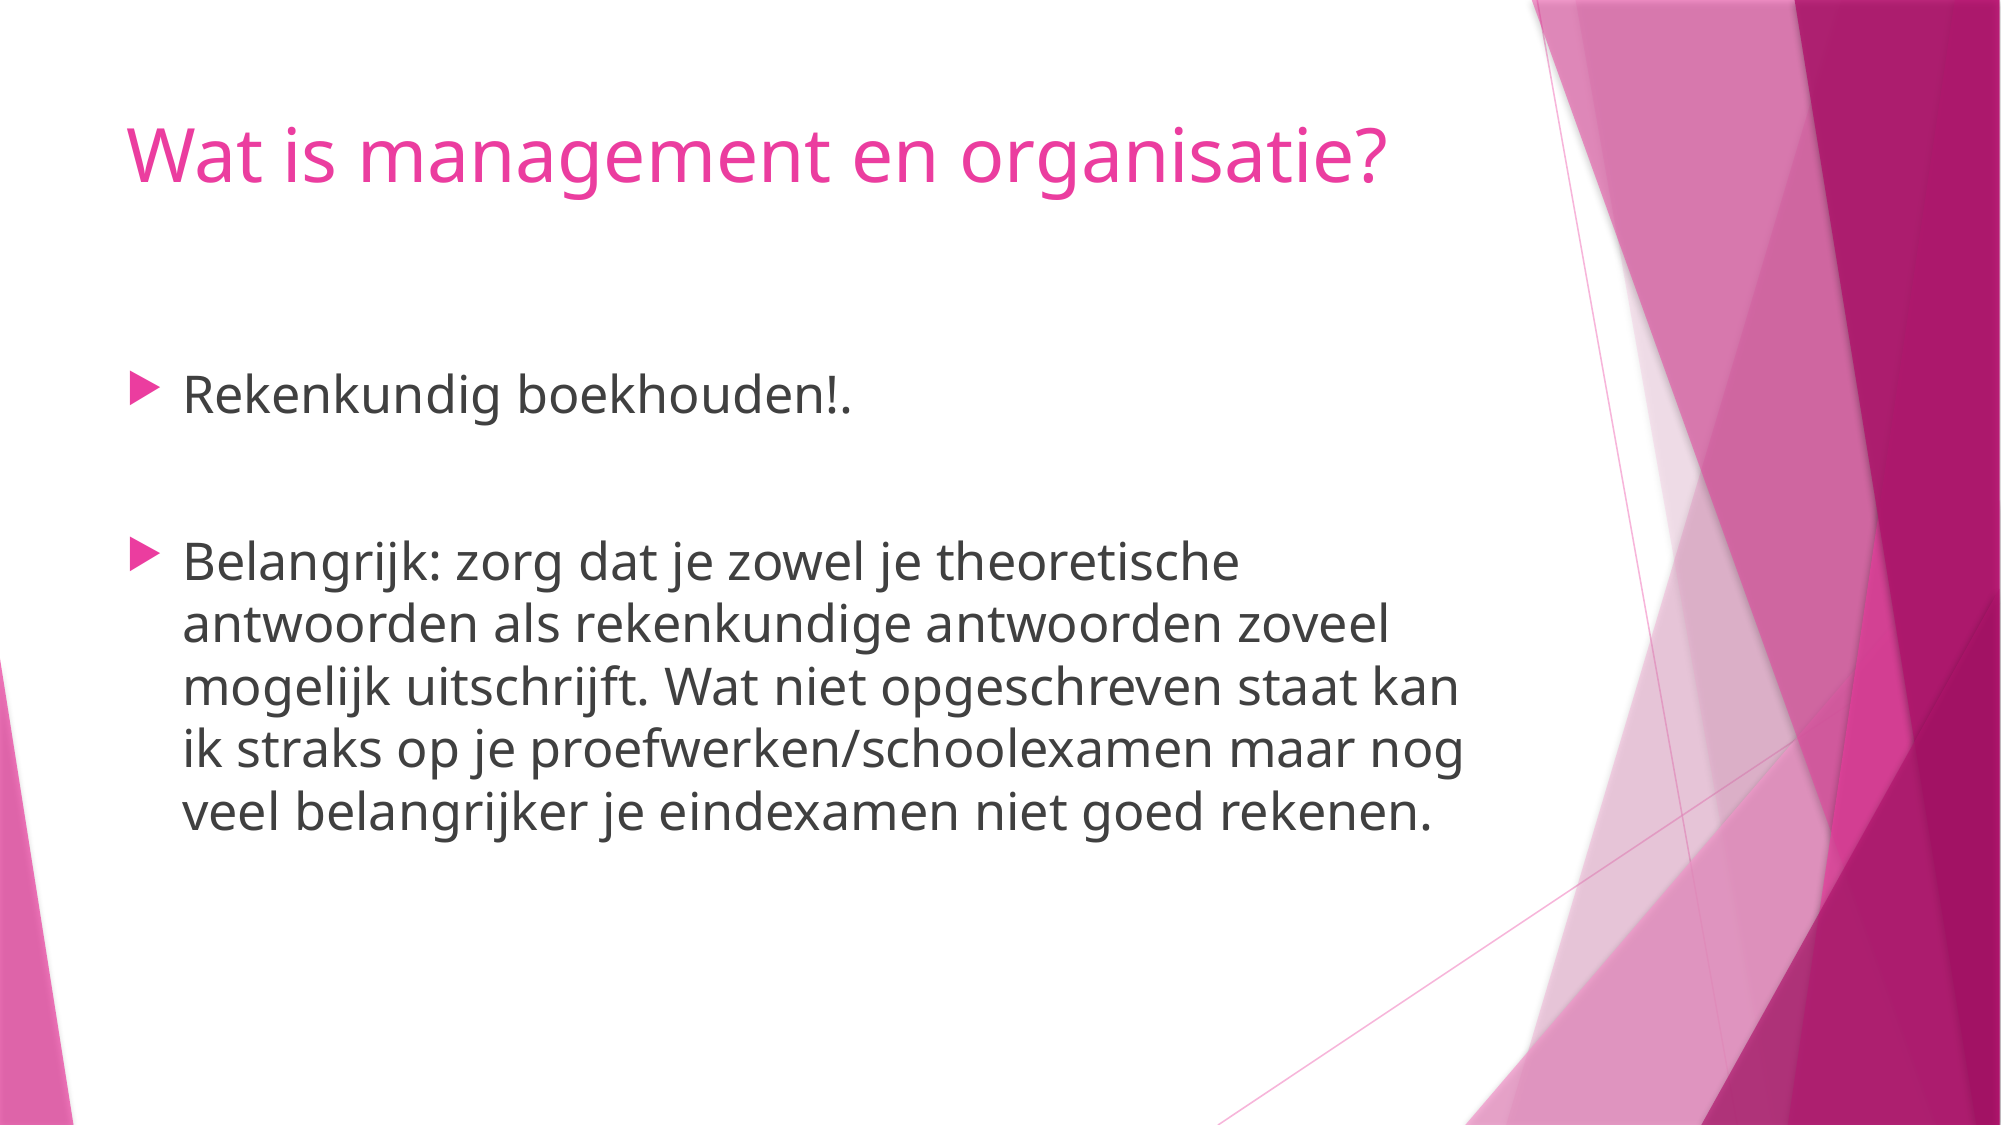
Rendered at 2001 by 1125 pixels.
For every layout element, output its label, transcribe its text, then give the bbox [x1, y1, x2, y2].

title Wat is management en organisatie? [111, 99, 1522, 317]
list Rekenkundig boekhouden!. Belangrijk: zorg dat je zowel je theoretische antwoorden als rekenkundige antwoorden zoveel mogelijk uitschrijft. Wat niet opgeschreven staat kan ik straks op je proefwerken/schoolexamen maar nog veel belangrijker je eindexamen niet goed rekenen. [111, 354, 1522, 992]
